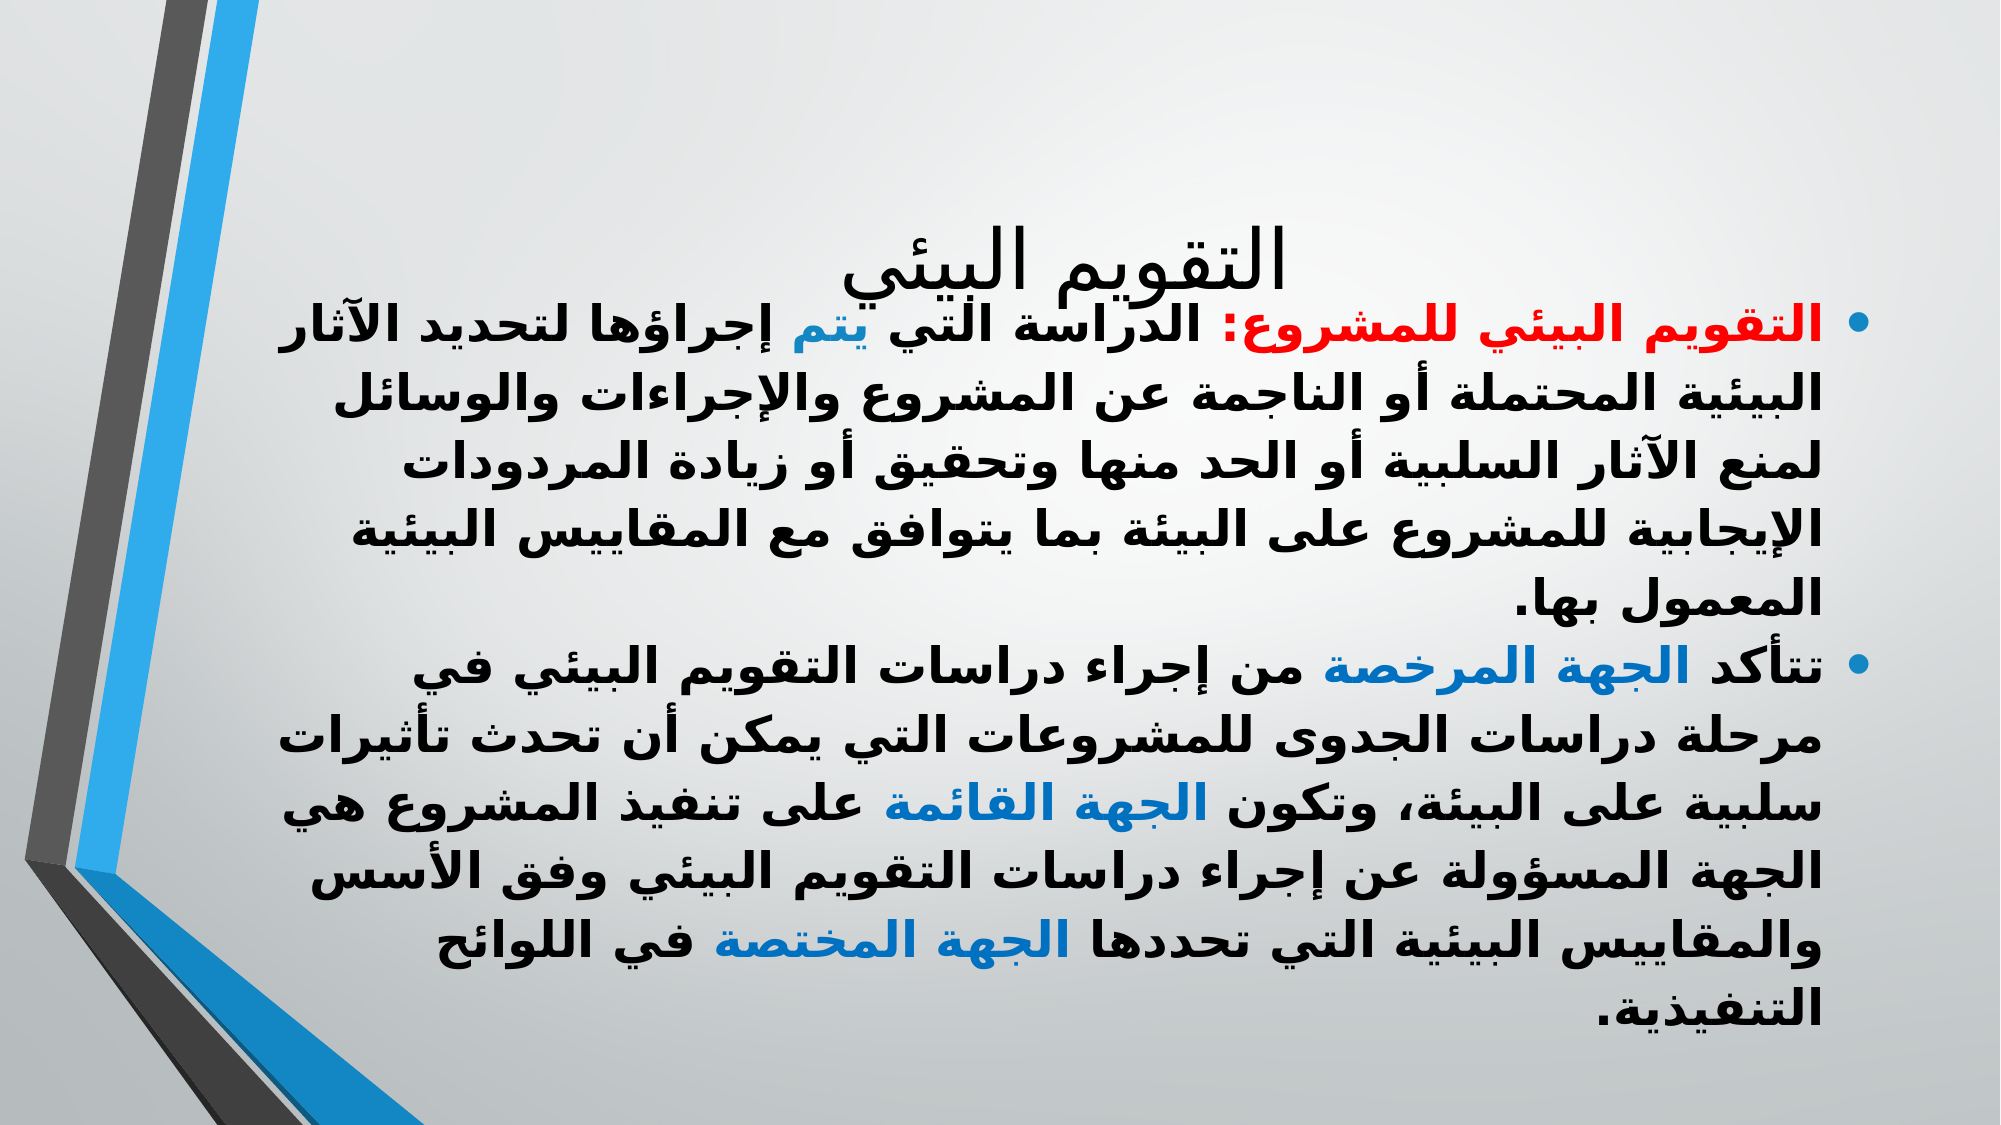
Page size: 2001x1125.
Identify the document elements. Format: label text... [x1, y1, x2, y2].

title التقويم البيئي [243, 112, 1887, 400]
list التقويم البيئي للمشروع: الدراسة التي يتم إجراؤها لتحديد الآثار البيئية المحتملة أو الناجمة عن المشروع والإجراءات والوسائل لمنع الآثار السلبية أو الحد منها وتحقيق أو زيادة المردودات الإيجابية للمشروع على البيئة بما يتوافق مع المقاييس البيئية المعمول بها. تتأكد الجهة المرخصة من إجراء دراسات التقويم البيئي في مرحلة دراسات الجدوى للمشروعات التي يمكن أن تحدث تأثيرات سلبية على البيئة، وتكون الجهة القائمة على تنفيذ المشروع هي الجهة المسؤولة عن إجراء دراسات التقويم البيئي وفق الأسس والمقاييس البيئية التي تحددها الجهة المختصة في اللوائح التنفيذية. [243, 437, 1887, 950]
